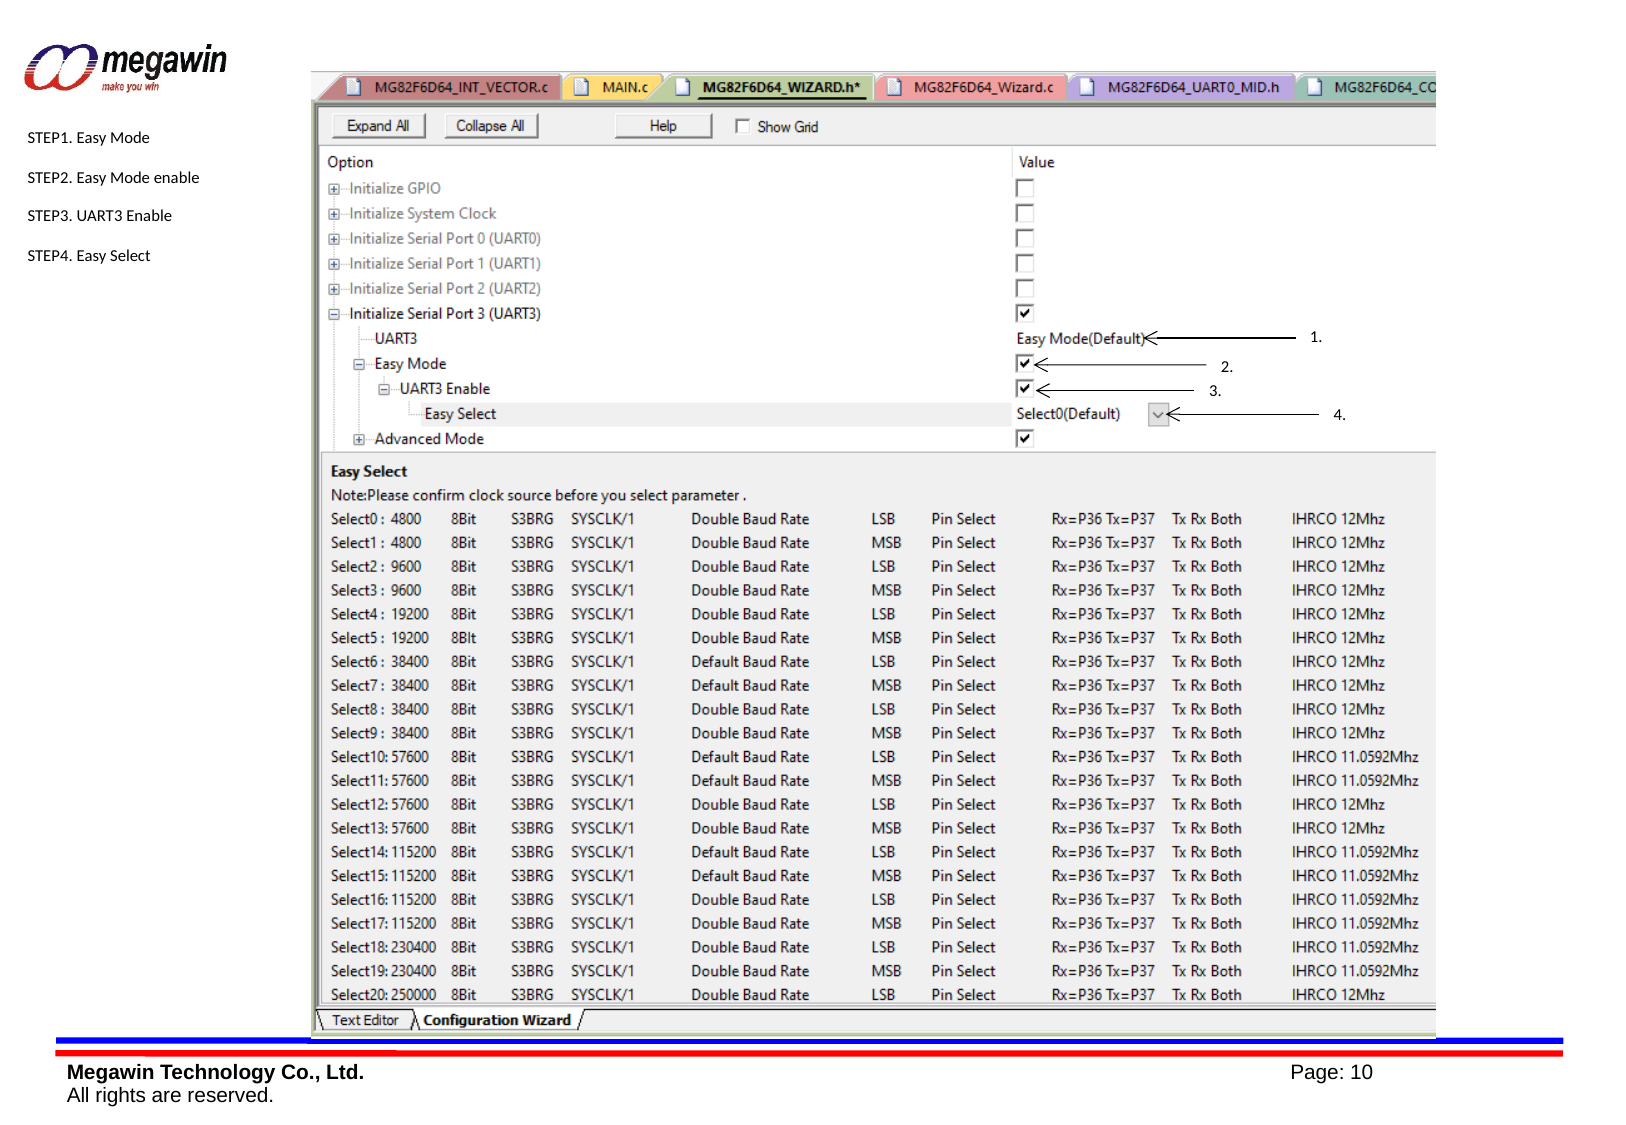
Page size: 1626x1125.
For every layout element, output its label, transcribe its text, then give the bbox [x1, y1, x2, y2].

picture [19, 37, 231, 97]
text_box STEP4. Easy Select [12, 237, 198, 272]
text_box STEP2. Easy Mode enable [12, 159, 278, 215]
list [311, 71, 1436, 1039]
text_box STEP1. Easy Mode [12, 119, 301, 154]
text_box STEP3. UART3 Enable [12, 197, 198, 233]
